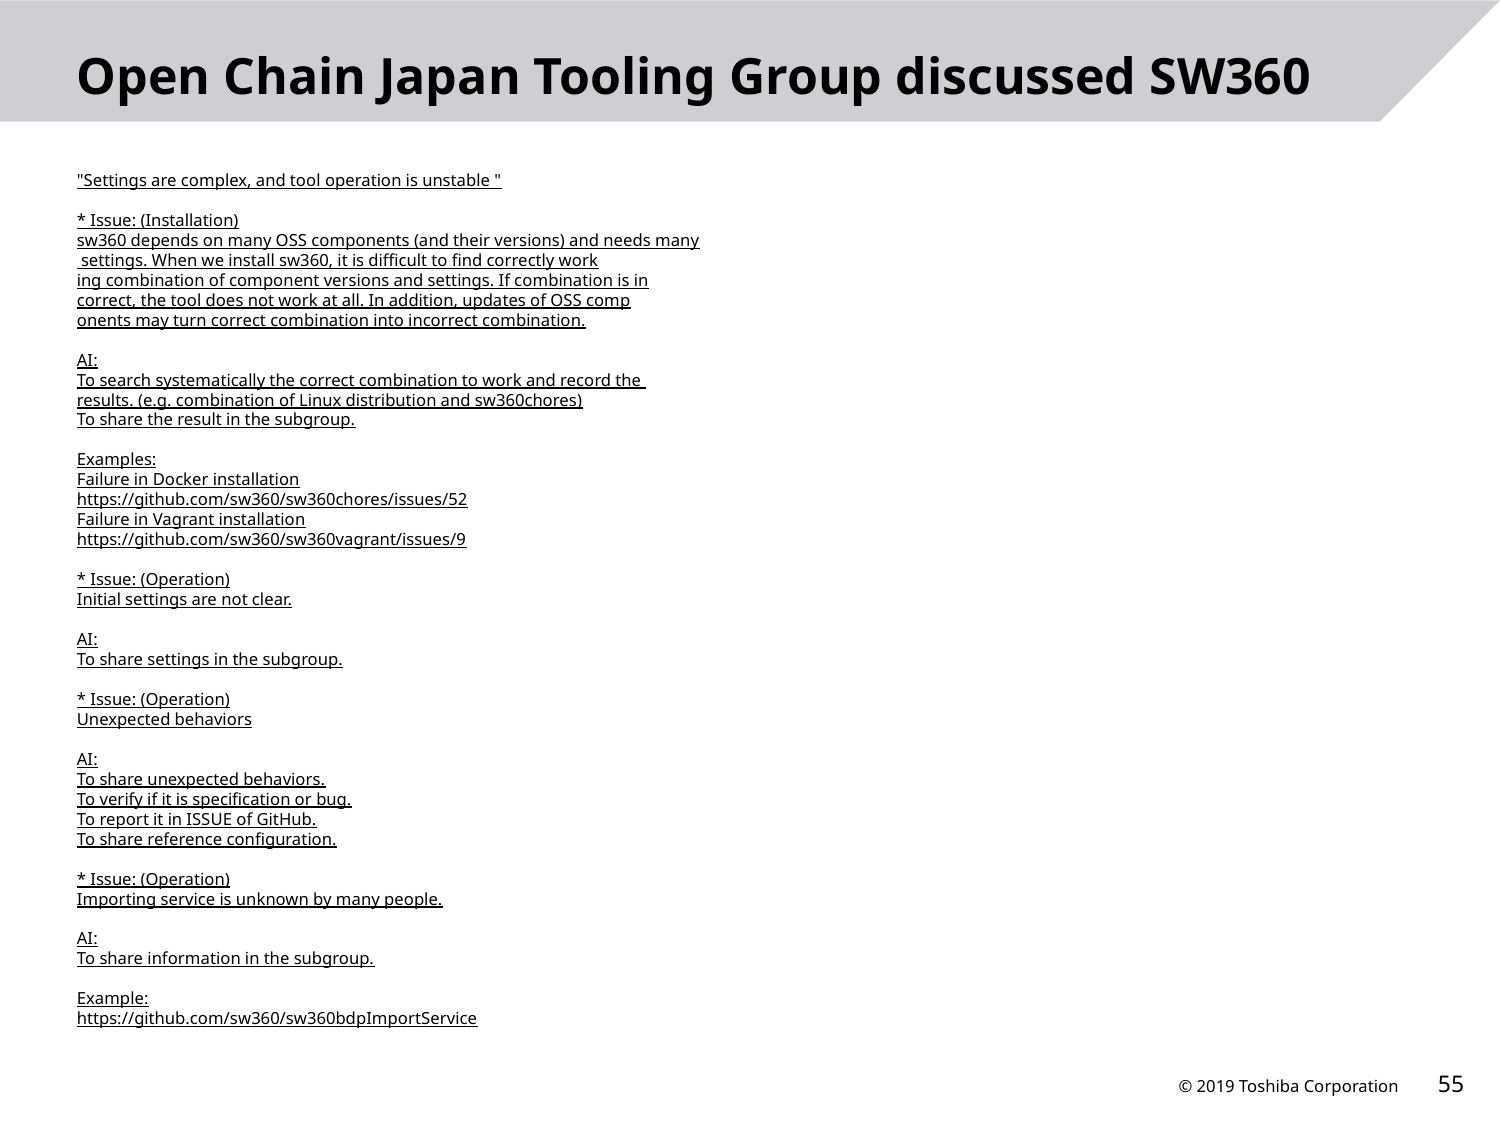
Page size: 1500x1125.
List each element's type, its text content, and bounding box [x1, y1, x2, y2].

list "Settings are complex, and tool operation is unstable " * Issue: (Installation) sw360 depends on many OSS components (and their versions) and needs many settings. When we install sw360, it is difficult to find correctly work ing combination of component versions and settings. If combination is in correct, the tool does not work at all. In addition, updates of OSS comp onents may turn correct combination into incorrect combination. AI: To search systematically the correct combination to work and record the results. (e.g. combination of Linux distribution and sw360chores) To share the result in the subgroup. Examples: Failure in Docker installation https://github.com/sw360/sw360chores/issues/52 Failure in Vagrant installation https://github.com/sw360/sw360vagrant/issues/9 * Issue: (Operation) Initial settings are not clear. AI: To share settings in the subgroup. * Issue: (Operation) Unexpected behaviors AI: To share unexpected behaviors. To verify if it is specification or bug. To report it in ISSUE of GitHub. To share reference configuration. * Issue: (Operation) Importing service is unknown by many people. AI: To share information in the subgroup. Example: https://github.com/sw360/sw360bdpImportService [76, 162, 1421, 243]
title Open Chain Japan Tooling Group discussed SW360 [0, 0, 1500, 123]
